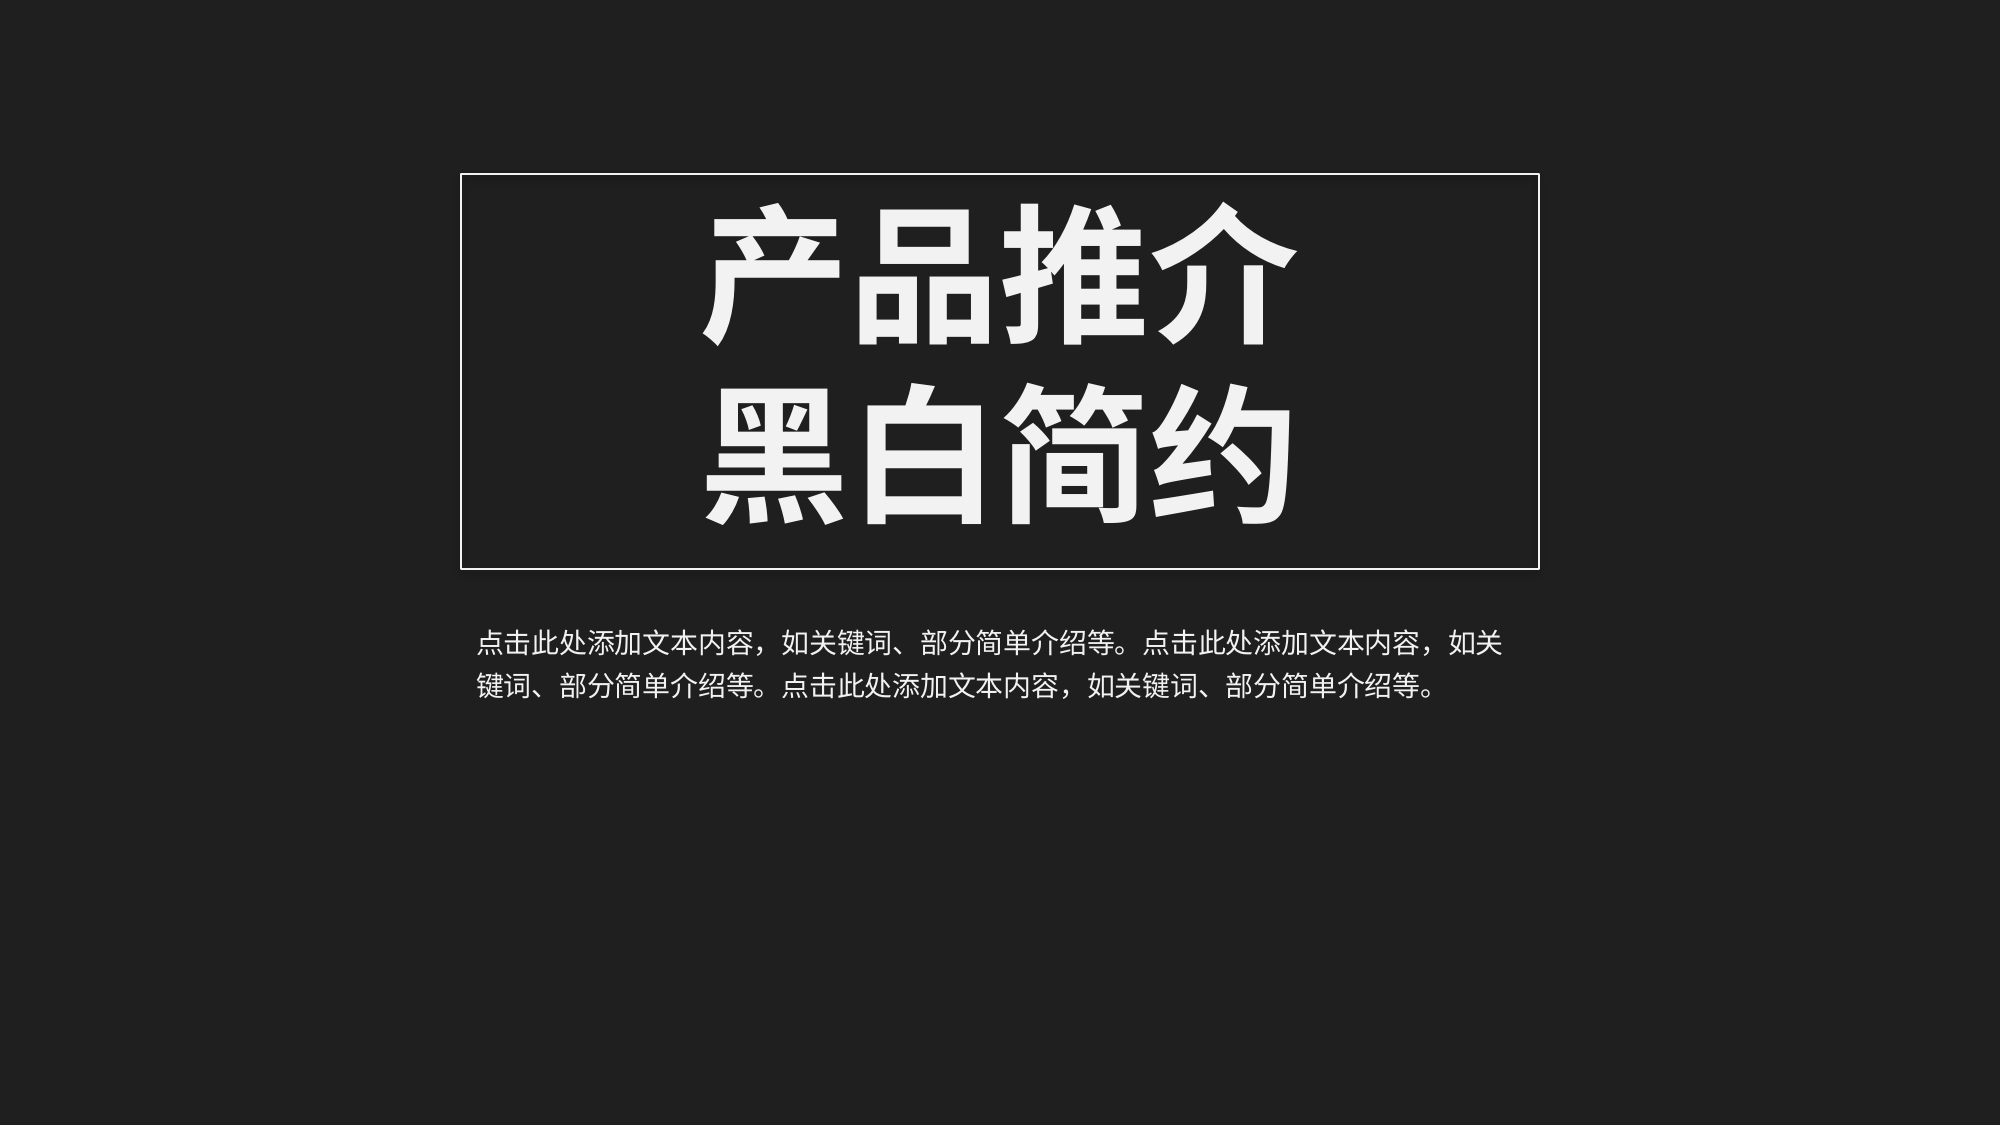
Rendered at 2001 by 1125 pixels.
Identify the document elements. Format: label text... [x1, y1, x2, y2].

text_box [461, 173, 1540, 570]
text_box 点击此处添加文本内容，如关键词、部分简单介绍等。点击此处添加文本内容，如关键词、部分简单介绍等。点击此处添加文本内容，如关键词、部分简单介绍等。 [461, 608, 1539, 710]
